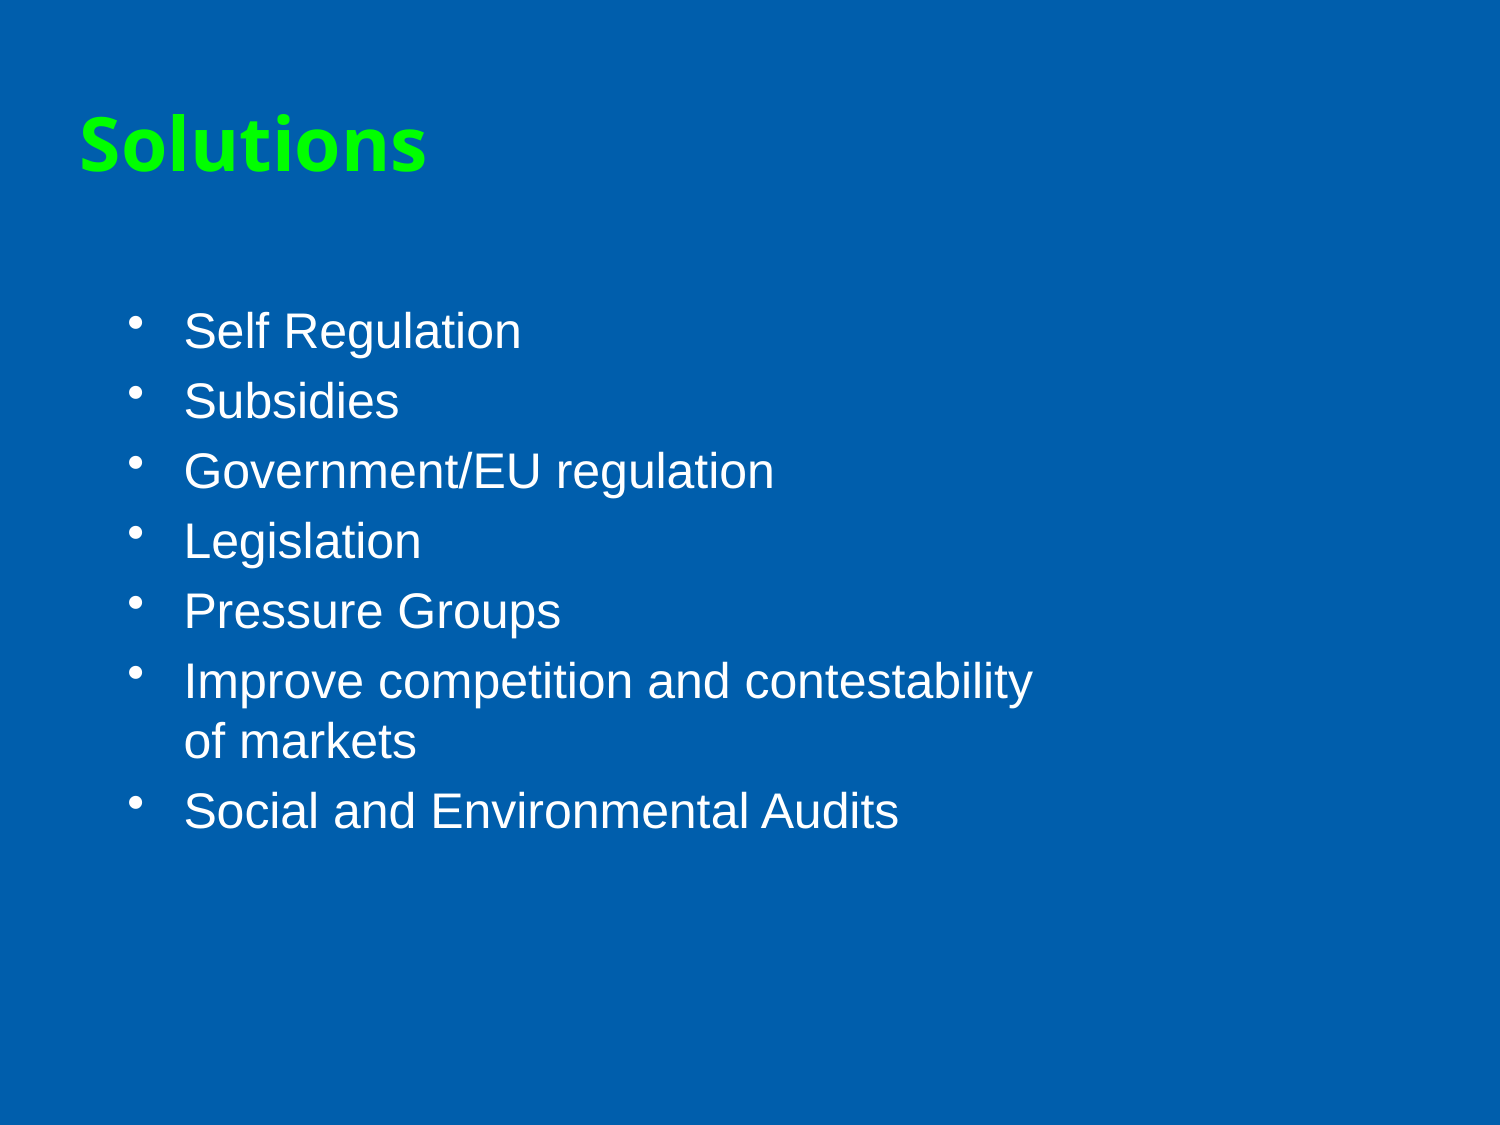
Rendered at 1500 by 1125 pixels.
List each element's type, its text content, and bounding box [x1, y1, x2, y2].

title Solutions [64, 66, 1328, 217]
list Self Regulation Subsidies Government/EU regulation Legislation Pressure Groups Improve competition and contestability of markets Social and Environmental Audits [111, 290, 1388, 967]
